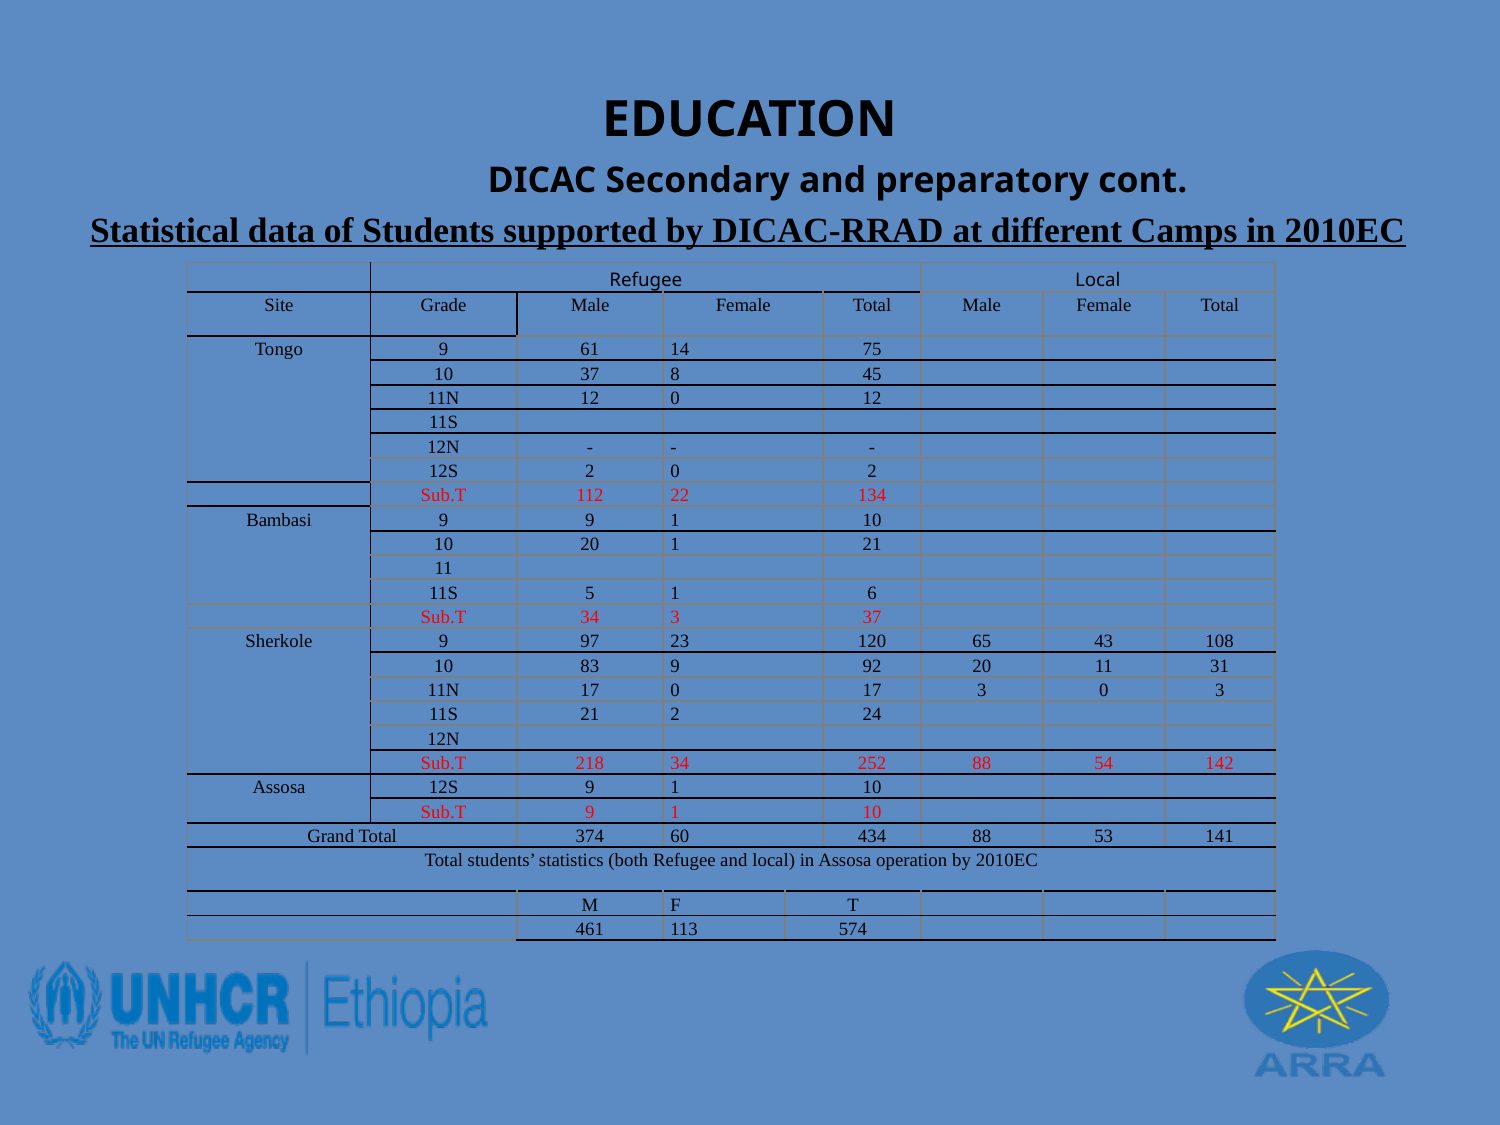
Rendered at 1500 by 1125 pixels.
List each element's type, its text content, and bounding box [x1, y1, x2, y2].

table_cell [1044, 507, 1164, 530]
table_cell 113 [664, 916, 784, 939]
table_cell - [518, 434, 662, 457]
table_cell 9 [518, 507, 662, 530]
table_cell [922, 799, 1042, 822]
table_cell 88 [922, 751, 1042, 773]
table_cell 11N [371, 386, 516, 408]
table_cell [922, 532, 1042, 554]
table_cell 1 [664, 507, 822, 530]
table_cell 120 [824, 629, 920, 651]
table_cell F [664, 892, 784, 915]
table_cell 0 [1044, 678, 1164, 700]
table_cell [1166, 580, 1274, 603]
table_cell [922, 605, 1042, 627]
table_cell 6 [824, 580, 920, 603]
table_cell 3 [922, 678, 1042, 700]
table_cell Grand Total [188, 824, 516, 846]
table_cell 252 [824, 751, 920, 773]
table_cell [1166, 605, 1274, 627]
table_cell 54 [1044, 751, 1164, 773]
table_cell [1044, 361, 1164, 384]
table_cell 20 [922, 653, 1042, 676]
table_cell [1166, 483, 1274, 505]
table_cell 24 [824, 702, 920, 724]
table_cell [922, 337, 1042, 359]
table_cell [1166, 775, 1274, 797]
table_cell Total [1166, 293, 1274, 335]
table_cell 34 [664, 751, 822, 773]
table_cell [1044, 605, 1164, 627]
table_cell Female [664, 293, 822, 335]
table_cell [1166, 337, 1274, 359]
table_cell 8 [664, 361, 822, 384]
table_cell 37 [518, 361, 662, 384]
table_cell 218 [518, 751, 662, 773]
table_cell 11 [371, 556, 516, 578]
table_cell 20 [518, 532, 662, 554]
table_cell 0 [664, 386, 822, 408]
table_cell [1166, 361, 1274, 384]
table_cell 3 [664, 605, 822, 627]
table_cell [1044, 916, 1164, 939]
table_cell [922, 916, 1042, 939]
table_cell Sub.T [371, 483, 516, 505]
table_cell [922, 361, 1042, 384]
table_cell 10 [824, 799, 920, 822]
table_cell 9 [518, 799, 662, 822]
table_cell [1166, 410, 1274, 432]
table_cell 10 [371, 361, 516, 384]
table_cell [922, 580, 1042, 603]
table_cell 5 [518, 580, 662, 603]
table_cell [1166, 916, 1274, 939]
table_cell [188, 605, 370, 627]
table_cell [1044, 532, 1164, 554]
table_cell 11S [371, 410, 516, 432]
table_cell [188, 483, 370, 505]
table_cell [1166, 507, 1274, 530]
table_cell 2 [824, 459, 920, 481]
table_cell [1166, 434, 1274, 457]
table_cell [824, 556, 920, 578]
table_cell 23 [664, 629, 822, 651]
table_header [188, 263, 370, 291]
table_cell [1166, 532, 1274, 554]
table_cell [664, 726, 822, 749]
table_cell [1044, 337, 1164, 359]
table_cell 17 [518, 678, 662, 700]
table_cell 142 [1166, 751, 1274, 773]
table_cell 31 [1166, 653, 1274, 676]
table_cell 21 [824, 532, 920, 554]
table_cell Bambasi [188, 507, 370, 603]
table_cell 0 [664, 459, 822, 481]
table_cell Assosa [188, 775, 370, 822]
table_cell [664, 410, 822, 432]
table_cell [1044, 726, 1164, 749]
table_cell [1166, 892, 1274, 915]
table_cell 9 [371, 507, 516, 530]
table_cell [1044, 459, 1164, 481]
table_cell [1044, 702, 1164, 724]
table_cell 11S [371, 702, 516, 724]
table_cell 12 [518, 386, 662, 408]
list DICAC Secondary and preparatory cont. Statistical data of Students supported by DICAC-RRAD at different Camps in 2010EC [75, 149, 1425, 1005]
table_cell 434 [824, 824, 920, 846]
table_cell [188, 892, 516, 915]
table_cell 53 [1044, 824, 1164, 846]
table_cell Male [922, 293, 1042, 335]
table_cell Tongo [188, 337, 370, 481]
table_cell 11S [371, 580, 516, 603]
table_cell [1044, 386, 1164, 408]
table_cell [1166, 459, 1274, 481]
table_cell [824, 410, 920, 432]
table_cell 21 [518, 702, 662, 724]
picture [1224, 949, 1413, 1104]
table_cell 65 [922, 629, 1042, 651]
table_cell 45 [824, 361, 920, 384]
table_cell 9 [371, 337, 516, 359]
table_cell Male [518, 293, 662, 335]
table_cell Sub.T [371, 751, 516, 773]
table_cell Grade [371, 293, 516, 335]
table_cell [1044, 556, 1164, 578]
table_cell 2 [664, 702, 822, 724]
table_cell 9 [664, 653, 822, 676]
table_cell - [664, 434, 822, 457]
table_cell [922, 483, 1042, 505]
table_cell 1 [664, 580, 822, 603]
table_cell 10 [371, 653, 516, 676]
table_cell [1166, 556, 1274, 578]
table_cell [1044, 483, 1164, 505]
table_cell 11 [1044, 653, 1164, 676]
picture [0, 912, 488, 1104]
table_cell 9 [371, 629, 516, 651]
table_cell Total students’ statistics (both Refugee and local) in Assosa operation by 2010EC [188, 848, 1274, 890]
table_cell [1044, 434, 1164, 457]
table_cell 14 [664, 337, 822, 359]
table_cell [824, 726, 920, 749]
table_cell 12S [371, 459, 516, 481]
table_cell 88 [922, 824, 1042, 846]
table_cell Total [824, 293, 920, 335]
table_cell Female [1044, 293, 1164, 335]
table_cell 43 [1044, 629, 1164, 651]
table_cell 1 [664, 799, 822, 822]
table_cell 22 [664, 483, 822, 505]
table_cell [664, 556, 822, 578]
table_cell 10 [371, 532, 516, 554]
table_cell [490, 916, 516, 939]
table_cell Sherkole [188, 629, 370, 773]
table_cell 92 [824, 653, 920, 676]
table_cell [922, 386, 1042, 408]
table_cell 37 [824, 605, 920, 627]
table_cell 17 [824, 678, 920, 700]
table_cell [1166, 386, 1274, 408]
table_cell 461 [518, 916, 662, 939]
table_cell [1044, 580, 1164, 603]
table_cell 12 [824, 386, 920, 408]
table_header Local [922, 263, 1274, 291]
table_cell [1044, 775, 1164, 797]
table_cell [518, 556, 662, 578]
table_cell 134 [824, 483, 920, 505]
table_cell [1166, 726, 1274, 749]
table_cell 34 [518, 605, 662, 627]
table_cell 97 [518, 629, 662, 651]
table_cell 374 [518, 824, 662, 846]
table_cell 574 [786, 916, 920, 939]
table_cell - [824, 434, 920, 457]
table_header Refugee [371, 263, 920, 291]
table_cell 1 [664, 775, 822, 797]
table_cell 12N [371, 726, 516, 749]
table_cell 12S [371, 775, 516, 797]
table_cell [922, 702, 1042, 724]
table_cell 10 [824, 507, 920, 530]
table_cell M [518, 892, 662, 915]
table_cell 2 [518, 459, 662, 481]
table_cell [518, 726, 662, 749]
table_cell 0 [664, 678, 822, 700]
table_cell [922, 434, 1042, 457]
table_cell [922, 892, 1042, 915]
table_cell 83 [518, 653, 662, 676]
table_cell 10 [824, 775, 920, 797]
table_cell [1044, 892, 1164, 915]
table_cell 3 [1166, 678, 1274, 700]
table_cell 141 [1166, 824, 1274, 846]
table_cell 12N [371, 434, 516, 457]
table_cell [922, 459, 1042, 481]
table_cell Site [188, 293, 370, 335]
table_cell [922, 556, 1042, 578]
table_cell [922, 726, 1042, 749]
title EDUCATION [75, 45, 1425, 149]
table_cell T [786, 892, 920, 915]
table_cell Sub.T [371, 799, 516, 822]
table_cell 112 [518, 483, 662, 505]
table_cell [518, 410, 662, 432]
table_cell [922, 507, 1042, 530]
table_cell [922, 410, 1042, 432]
table_cell [1044, 410, 1164, 432]
table_cell [1166, 799, 1274, 822]
table_cell 9 [518, 775, 662, 797]
table_cell 1 [664, 532, 822, 554]
table_cell 108 [1166, 629, 1274, 651]
table_cell Sub.T [371, 605, 516, 627]
table_cell 61 [518, 337, 662, 359]
table_cell 60 [664, 824, 822, 846]
table_cell 75 [824, 337, 920, 359]
table_cell [1044, 799, 1164, 822]
table_cell [922, 775, 1042, 797]
table_cell 11N [371, 678, 516, 700]
table_cell [1166, 702, 1274, 724]
